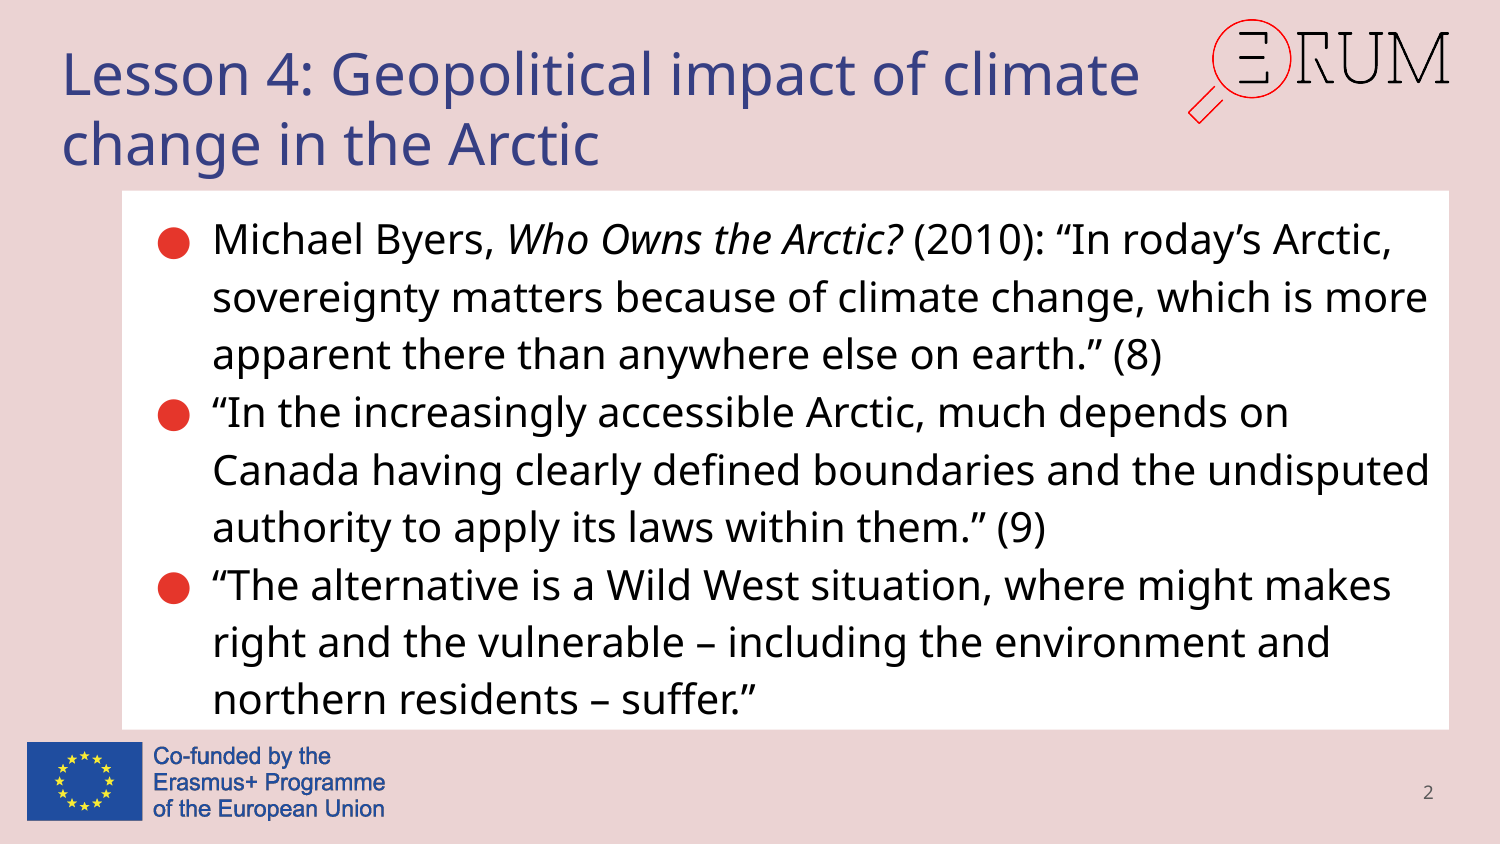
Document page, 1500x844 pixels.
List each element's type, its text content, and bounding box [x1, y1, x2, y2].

picture [1136, 0, 1500, 137]
list Michael Byers, Who Owns the Arctic? (2010): “In roday’s Arctic, sovereignty matters because of climate change, which is more apparent there than anywhere else on earth.” (8) “In the increasingly accessible Arctic, much depends on Canada having clearly defined boundaries and the undisputed authority to apply its laws within them.” (9) “The alternative is a Wild West situation, where might makes right and the vulnerable – including the environment and northern residents – suffer.” [122, 190, 1449, 730]
picture [27, 742, 385, 821]
slide_number 2 [1358, 761, 1449, 826]
title Lesson 4: Geopolitical impact of climate change in the Arctic [46, 21, 1162, 116]
